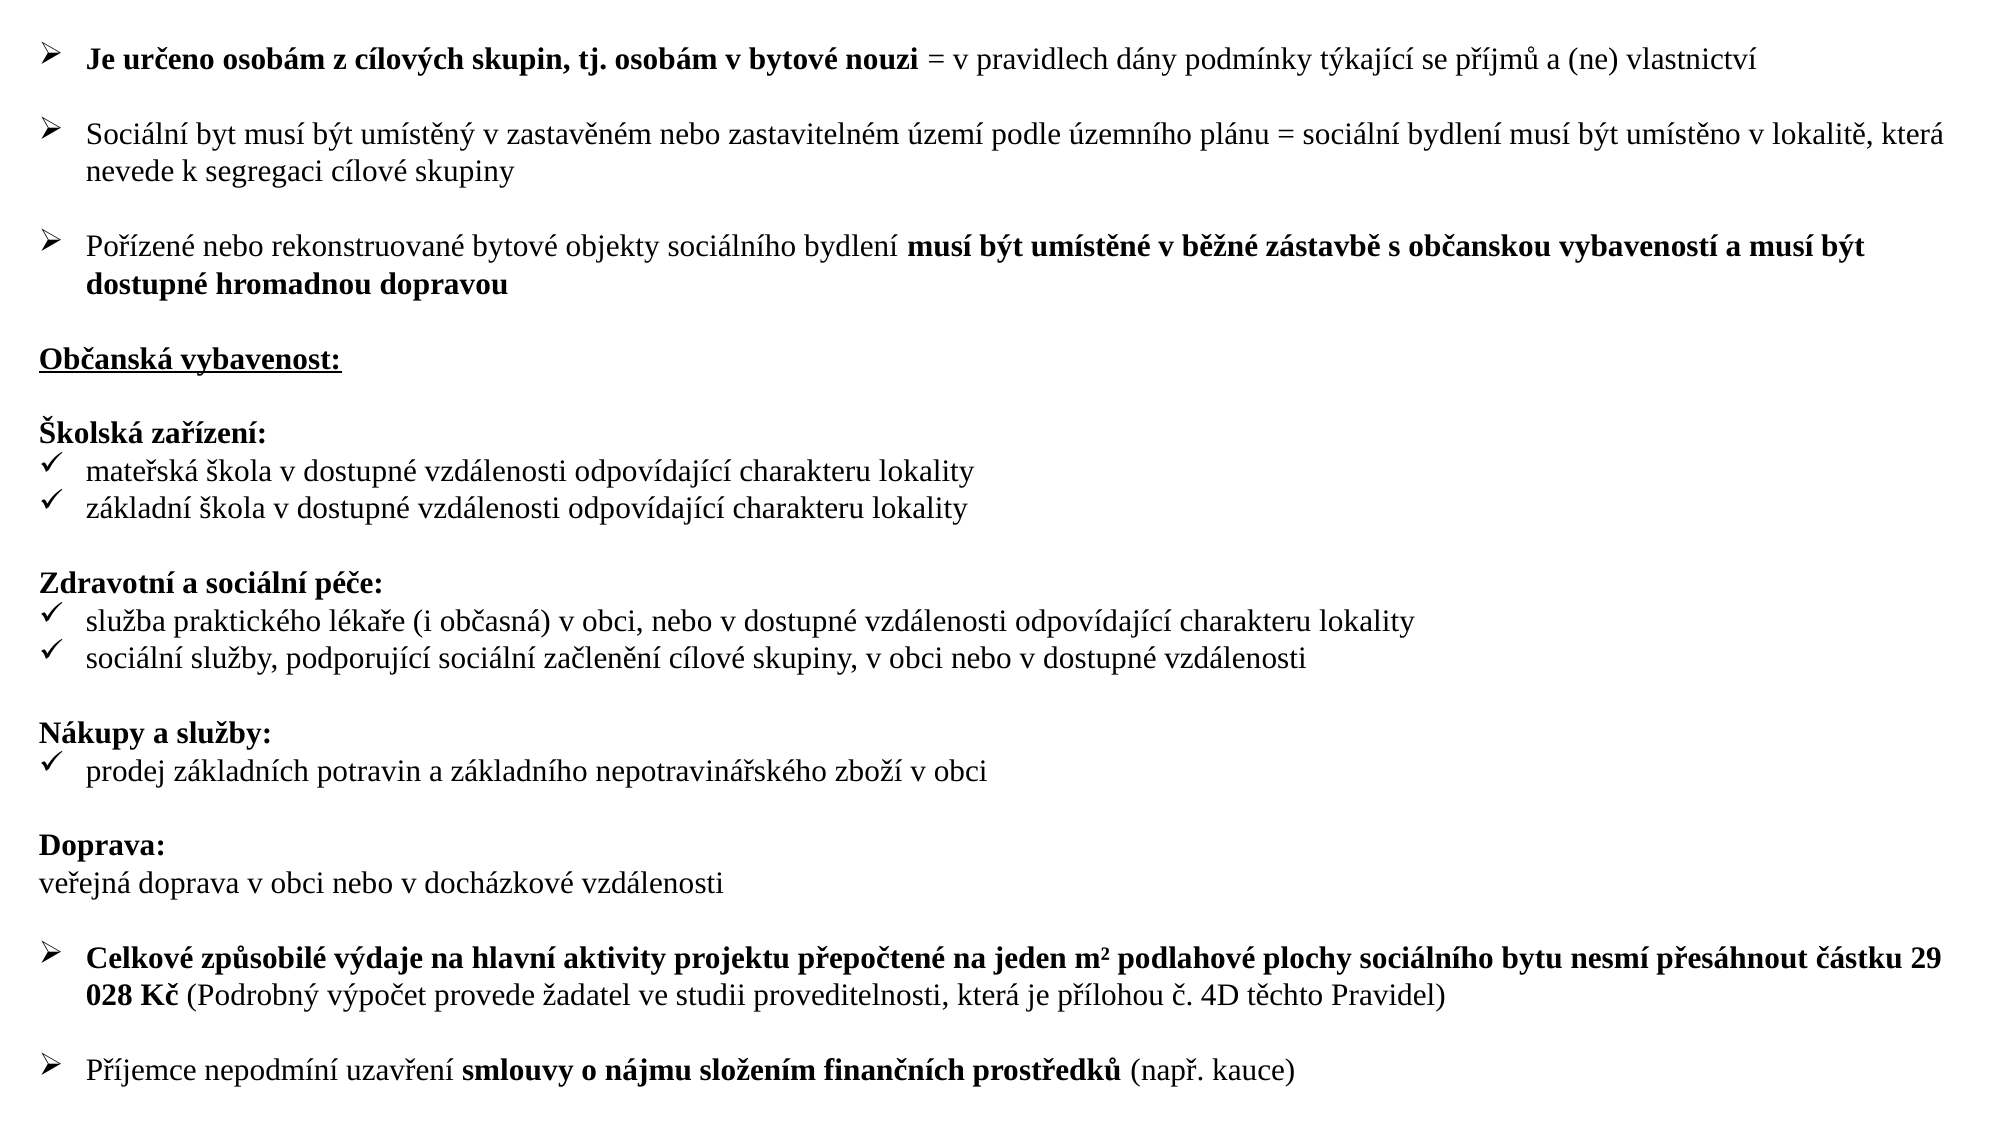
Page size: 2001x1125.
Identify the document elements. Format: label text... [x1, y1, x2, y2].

text_box Je určeno osobám z cílových skupin, tj. osobám v bytové nouzi = v pravidlech dány podmínky týkající se příjmů a (ne) vlastnictví Sociální byt musí být umístěný v zastavěném nebo zastavitelném území podle územního plánu = sociální bydlení musí být umístěno v lokalitě, která nevede k segregaci cílové skupiny Pořízené nebo rekonstruované bytové objekty sociálního bydlení musí být umístěné v běžné zástavbě s občanskou vybaveností a musí být dostupné hromadnou dopravou Občanská vybavenost: Školská zařízení: mateřská škola v dostupné vzdálenosti odpovídající charakteru lokality základní škola v dostupné vzdálenosti odpovídající charakteru lokality Zdravotní a sociální péče: služba praktického lékaře (i občasná) v obci, nebo v dostupné vzdálenosti odpovídající charakteru lokality sociální služby, podporující sociální začlenění cílové skupiny, v obci nebo v dostupné vzdálenosti Nákupy a služby: prodej základních potravin a základního nepotravinářského zboží v obci Doprava: veřejná doprava v obci nebo v docházkové vzdálenosti Celkové způsobilé výdaje na hlavní aktivity projektu přepočtené na jeden m² podlahové plochy sociálního bytu nesmí přesáhnout částku 29 028 Kč (Podrobný výpočet provede žadatel ve studii proveditelnosti, která je přílohou č. 4D těchto Pravidel) Příjemce nepodmíní uzavření smlouvy o nájmu složením finančních prostředků (např. kauce) [24, 30, 1976, 1094]
